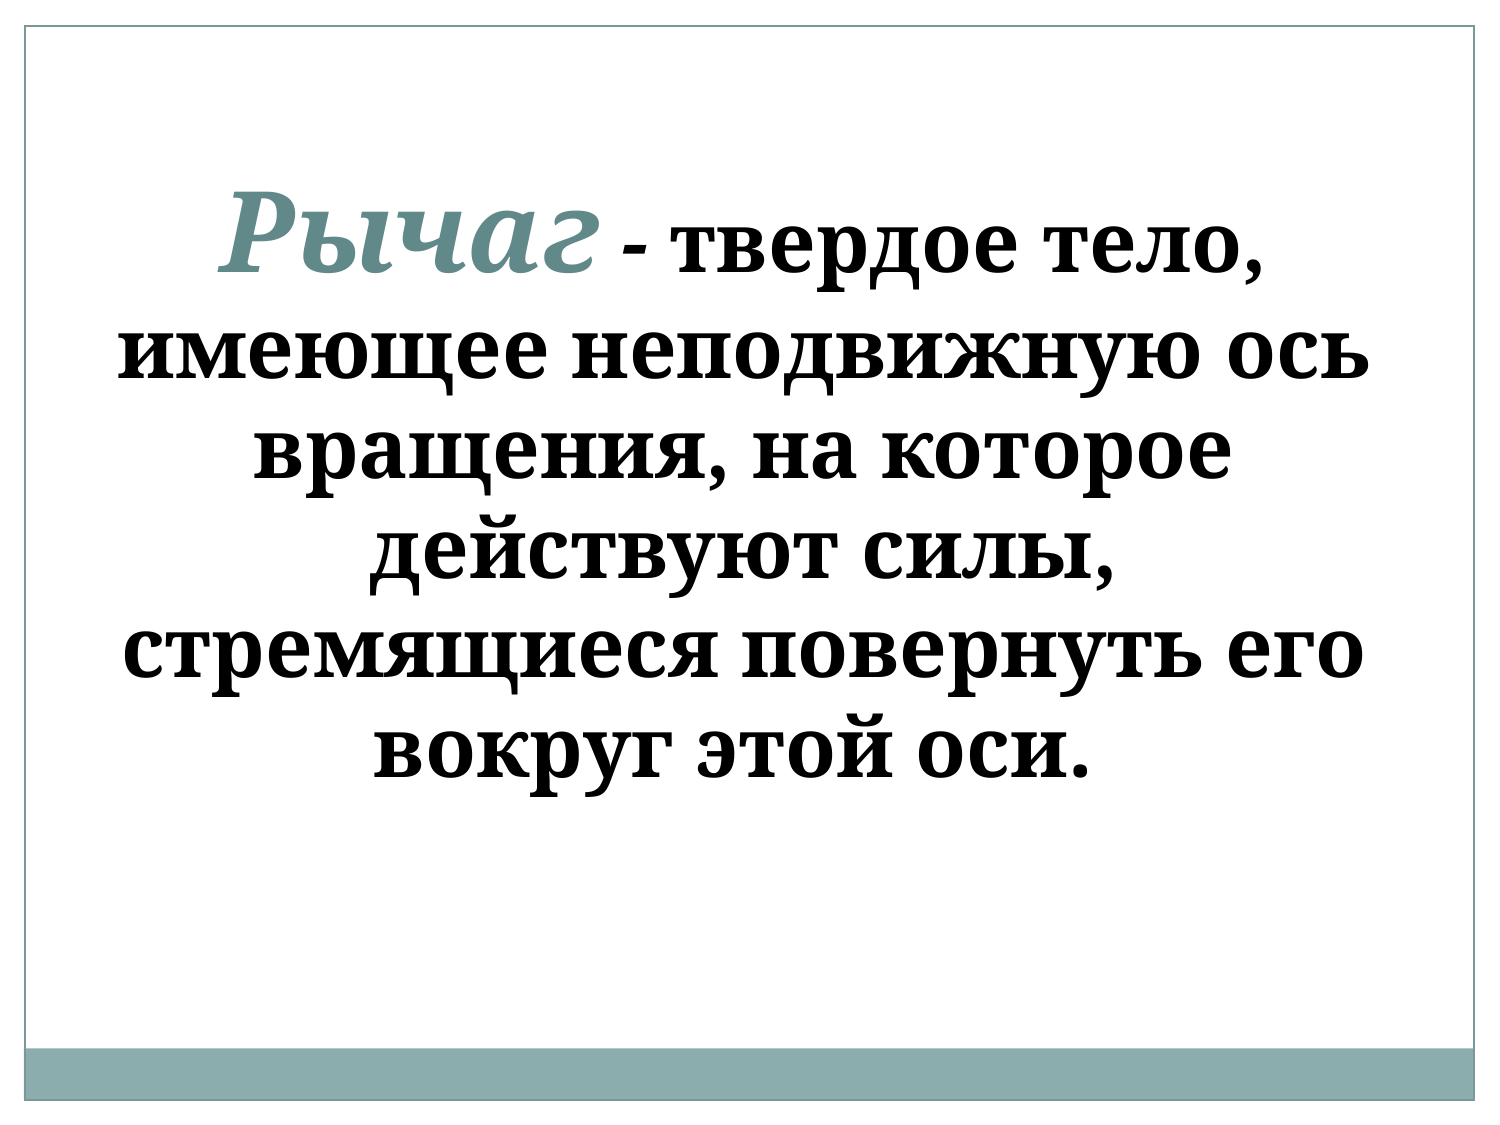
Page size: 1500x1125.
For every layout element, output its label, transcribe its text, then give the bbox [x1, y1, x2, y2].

text_box Рычаг - твердое тело, имеющее неподвижную ось вращения, на которое действуют силы, стремящиеся повернуть его вокруг этой оси. [46, 152, 1442, 802]
